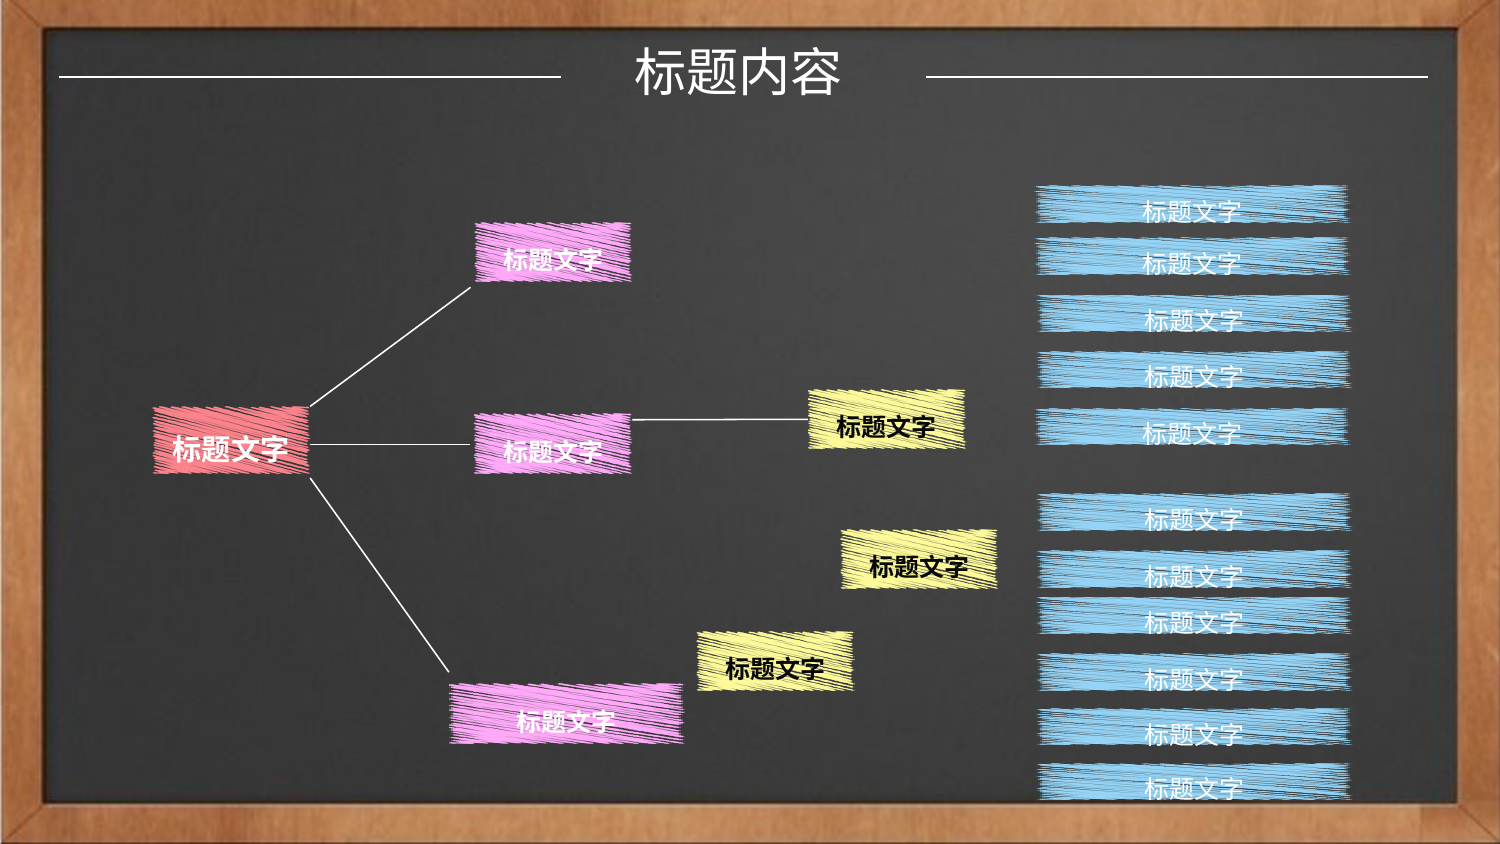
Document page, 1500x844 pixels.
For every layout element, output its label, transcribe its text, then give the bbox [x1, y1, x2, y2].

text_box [309, 477, 450, 673]
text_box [631, 416, 808, 421]
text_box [309, 287, 471, 407]
text_box 标题内容 [608, 32, 868, 110]
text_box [448, 185, 1353, 801]
picture [0, 0, 1500, 844]
text_box 标题文字 [152, 406, 311, 474]
